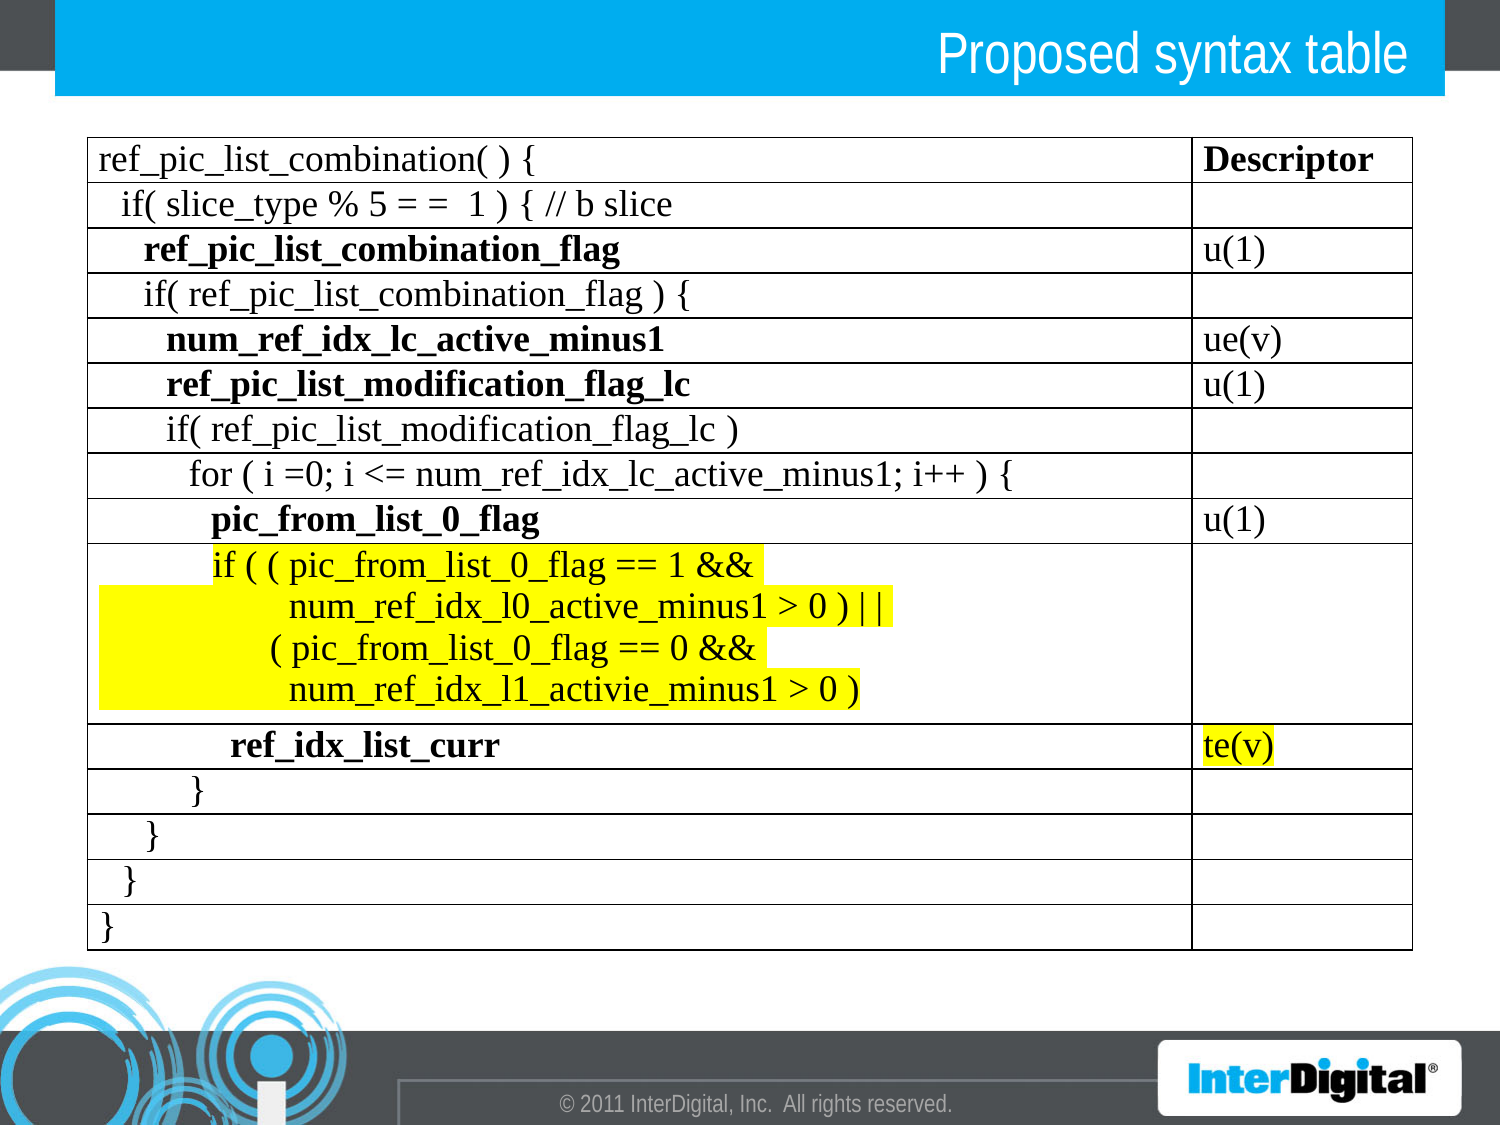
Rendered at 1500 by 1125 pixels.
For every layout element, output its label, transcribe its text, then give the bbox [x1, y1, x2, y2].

table_cell [1193, 770, 1412, 813]
table_cell } [88, 905, 1191, 949]
table_cell num_ref_idx_lc_active_minus1 [88, 319, 1191, 362]
table_cell if ( ( pic_from_list_0_flag == 1 && num_ref_idx_l0_active_minus1 > 0 ) | | ( pic_from_list_0_flag == 0 && num_ref_idx_l1_activie_minus1 > 0 ) [88, 544, 1191, 723]
table_cell if( ref_pic_list_combination_flag ) { [88, 274, 1191, 317]
table_cell ref_pic_list_combination_flag [88, 229, 1191, 272]
picture [0, 1, 1500, 1125]
table_cell [1193, 274, 1412, 317]
table_cell [1193, 544, 1412, 723]
table_cell } [88, 815, 1191, 859]
table_cell ref_idx_list_curr [88, 725, 1191, 768]
table_cell te(v) [1193, 725, 1412, 768]
table_cell u(1) [1193, 364, 1412, 407]
table_cell ref_pic_list_modification_flag_lc [88, 364, 1191, 407]
table_cell [1193, 860, 1412, 904]
table_cell [1193, 815, 1412, 859]
table_cell } [88, 770, 1191, 813]
table_header ref_pic_list_combination( ) { [88, 138, 1191, 182]
table_cell if( slice_type % 5 = = 1 ) { // b slice [88, 183, 1191, 227]
table_cell [1193, 905, 1412, 949]
table_cell u(1) [1193, 229, 1412, 272]
table_cell ue(v) [1193, 319, 1412, 362]
table_cell pic_from_list_0_flag [88, 499, 1191, 543]
table_cell [1193, 409, 1412, 452]
table_cell if( ref_pic_list_modification_flag_lc ) [88, 409, 1191, 452]
table_cell [1193, 183, 1412, 227]
table_cell } [88, 860, 1191, 904]
table_cell u(1) [1193, 499, 1412, 543]
table_cell for ( i =0; i <= num_ref_idx_lc_active_minus1; i++ ) { [88, 454, 1191, 498]
title Proposed syntax table [74, 12, 1438, 88]
table_header Descriptor [1193, 138, 1412, 182]
table_cell [1193, 454, 1412, 498]
